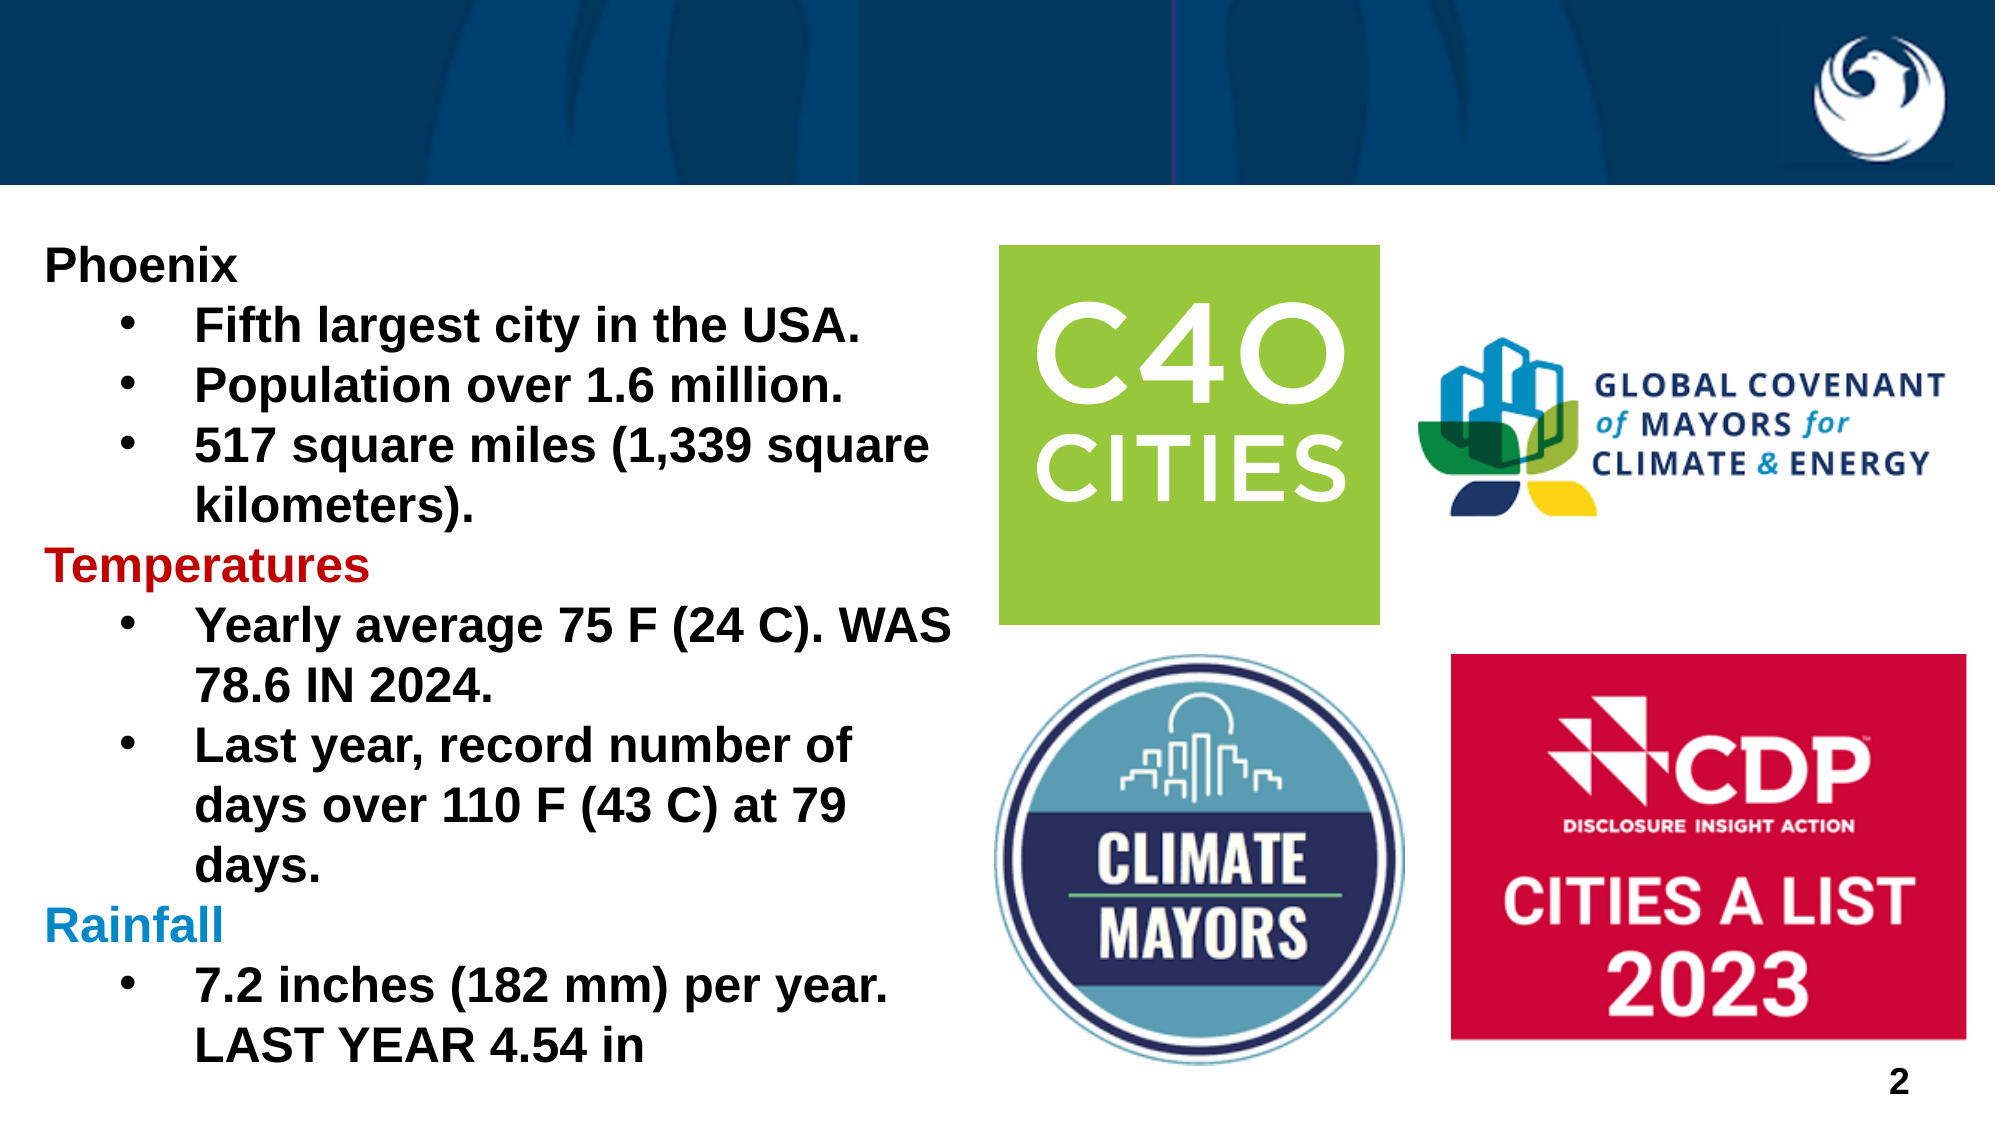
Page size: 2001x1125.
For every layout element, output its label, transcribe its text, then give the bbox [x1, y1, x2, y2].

text_box 2 [1458, 1051, 1925, 1125]
text_box Phoenix Fifth largest city in the USA. Population over 1.6 million. 517 square miles (1,339 square kilometers). Temperatures Yearly average 75 F (24 C). WAS 78.6 IN 2024. Last year, record number of days over 110 F (43 C) at 79 days. Rainfall 7.2 inches (182 mm) per year. LAST YEAR 4.54 in [29, 225, 970, 1080]
picture [0, 0, 1996, 186]
picture [1450, 653, 1979, 1051]
picture [994, 653, 1405, 1066]
picture [1404, 326, 1966, 530]
picture [999, 244, 1381, 626]
